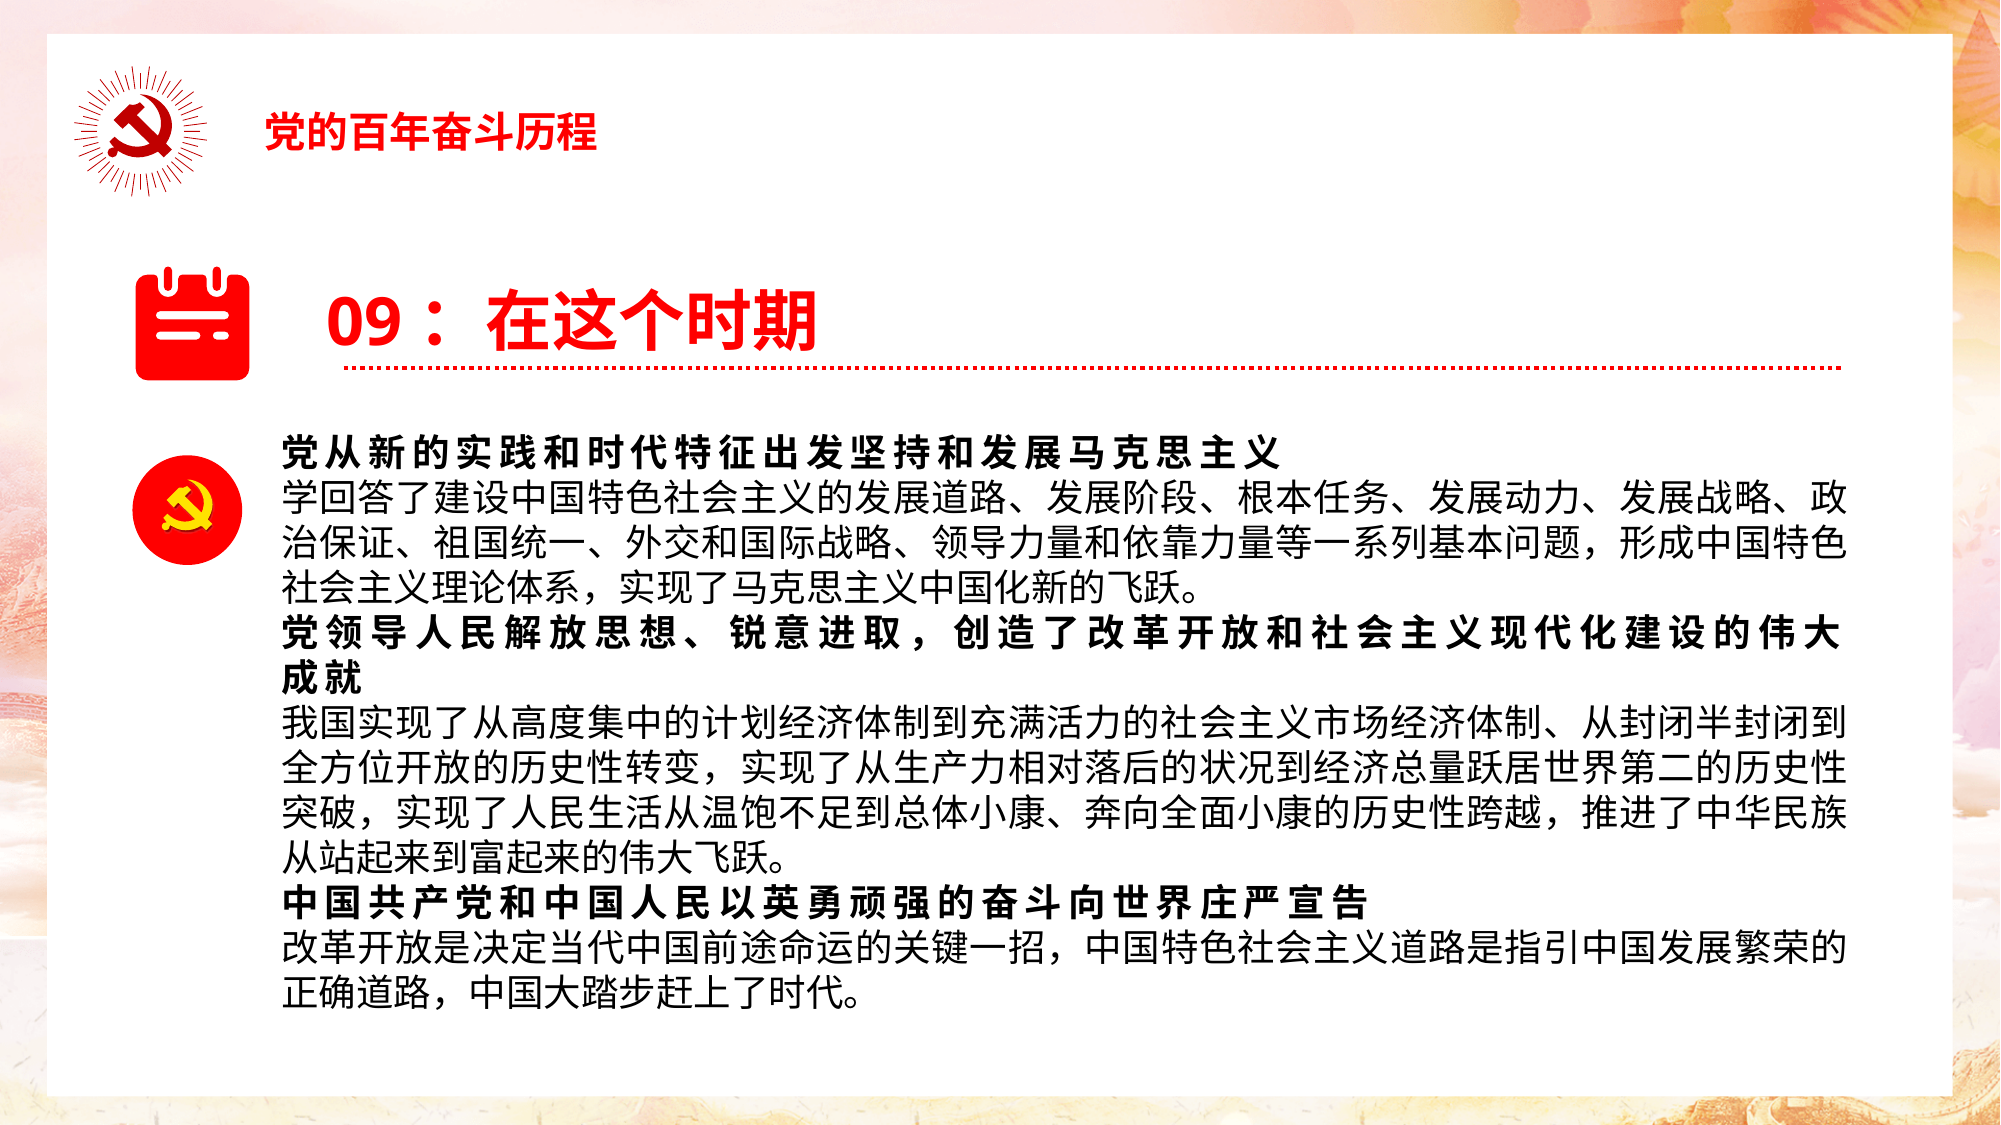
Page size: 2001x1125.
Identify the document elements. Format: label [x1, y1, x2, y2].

text_box [0, 0, 2000, 1125]
text_box [135, 266, 1896, 797]
text_box [74, 66, 207, 197]
